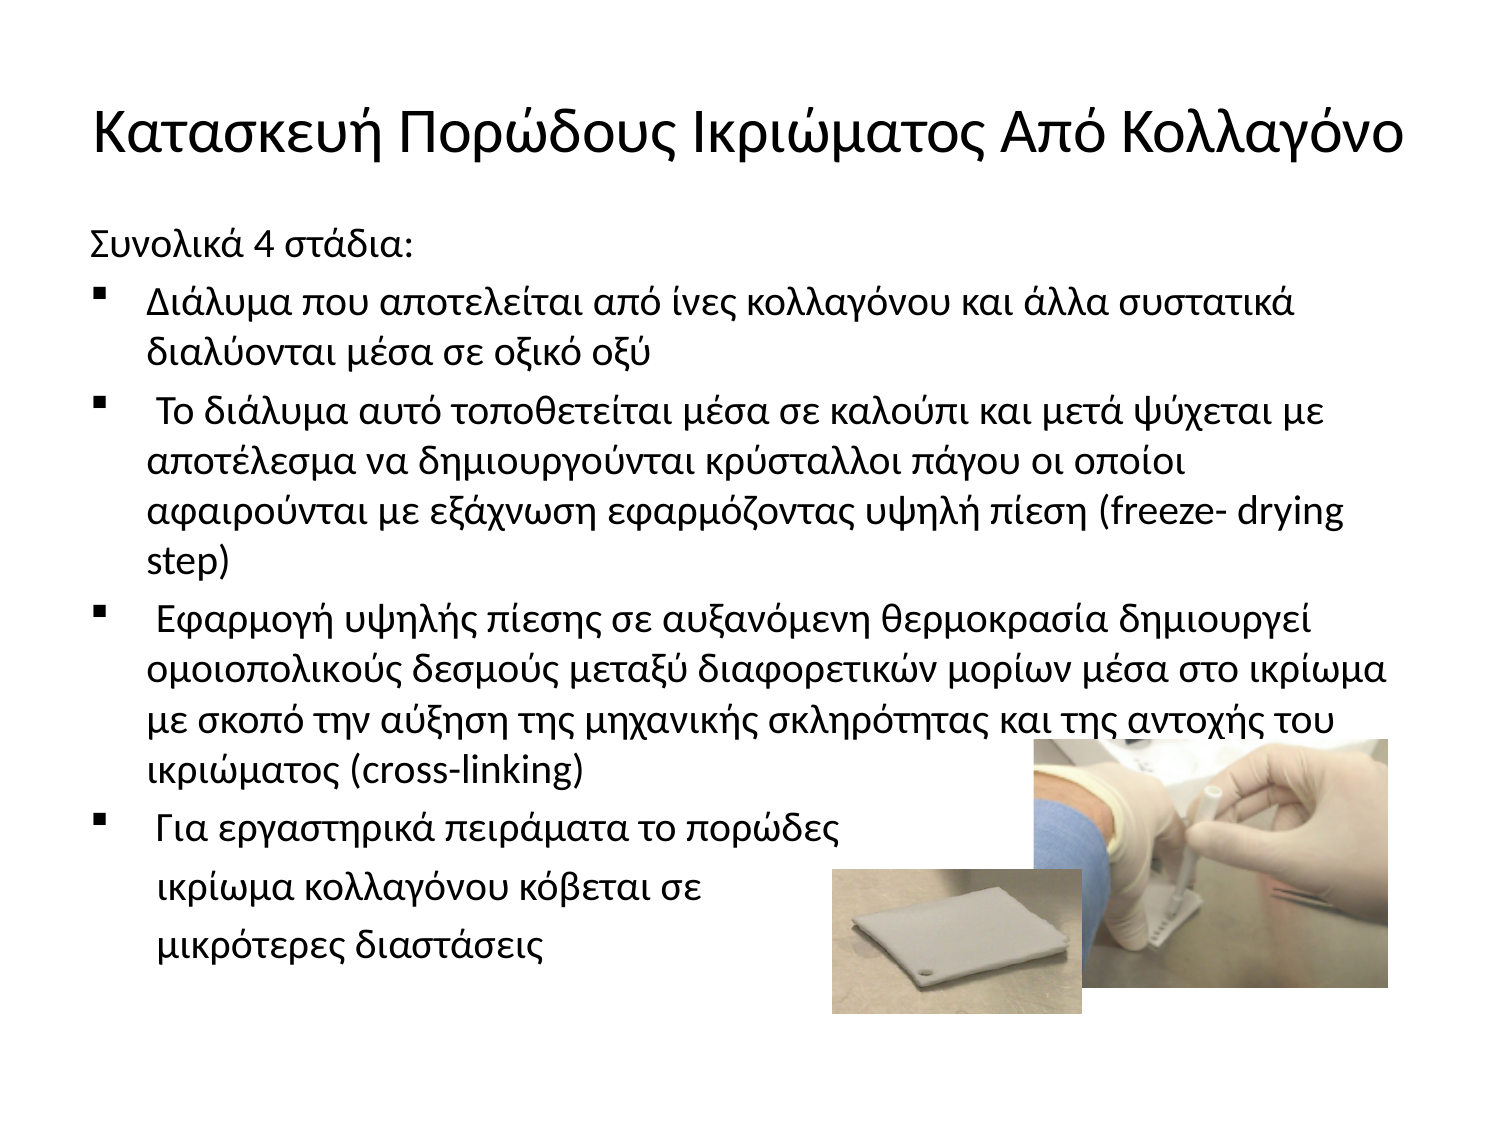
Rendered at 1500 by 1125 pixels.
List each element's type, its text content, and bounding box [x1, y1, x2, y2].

picture [832, 739, 1389, 1014]
title Κατασκευή Πορώδους Ικριώματος Από Κολλαγόνο [75, 45, 1425, 208]
list Συνολικά 4 στάδια: Διάλυμα που αποτελείται από ίνες κολλαγόνου και άλλα συστατικά διαλύονται μέσα σε οξικό οξύ Το διάλυμα αυτό τοποθετείται μέσα σε καλούπι και μετά ψύχεται με αποτέλεσμα να δημιουργούνται κρύσταλλοι πάγου οι οποίοι αφαιρούνται με εξάχνωση εφαρμόζοντας υψηλή πίεση (freeze- drying step) Εφαρμογή υψηλής πίεσης σε αυξανόμενη θερμοκρασία δημιουργεί ομοιοπολικούς δεσμούς μεταξύ διαφορετικών μορίων μέσα στο ικρίωμα με σκοπό την αύξηση της μηχανικής σκληρότητας και της αντοχής του ικριώματος (cross-linking) Για εργαστηρικά πειράματα το πορώδες ικρίωμα κολλαγόνου κόβεται σε μικρότερες διαστάσεις [75, 208, 1425, 1083]
